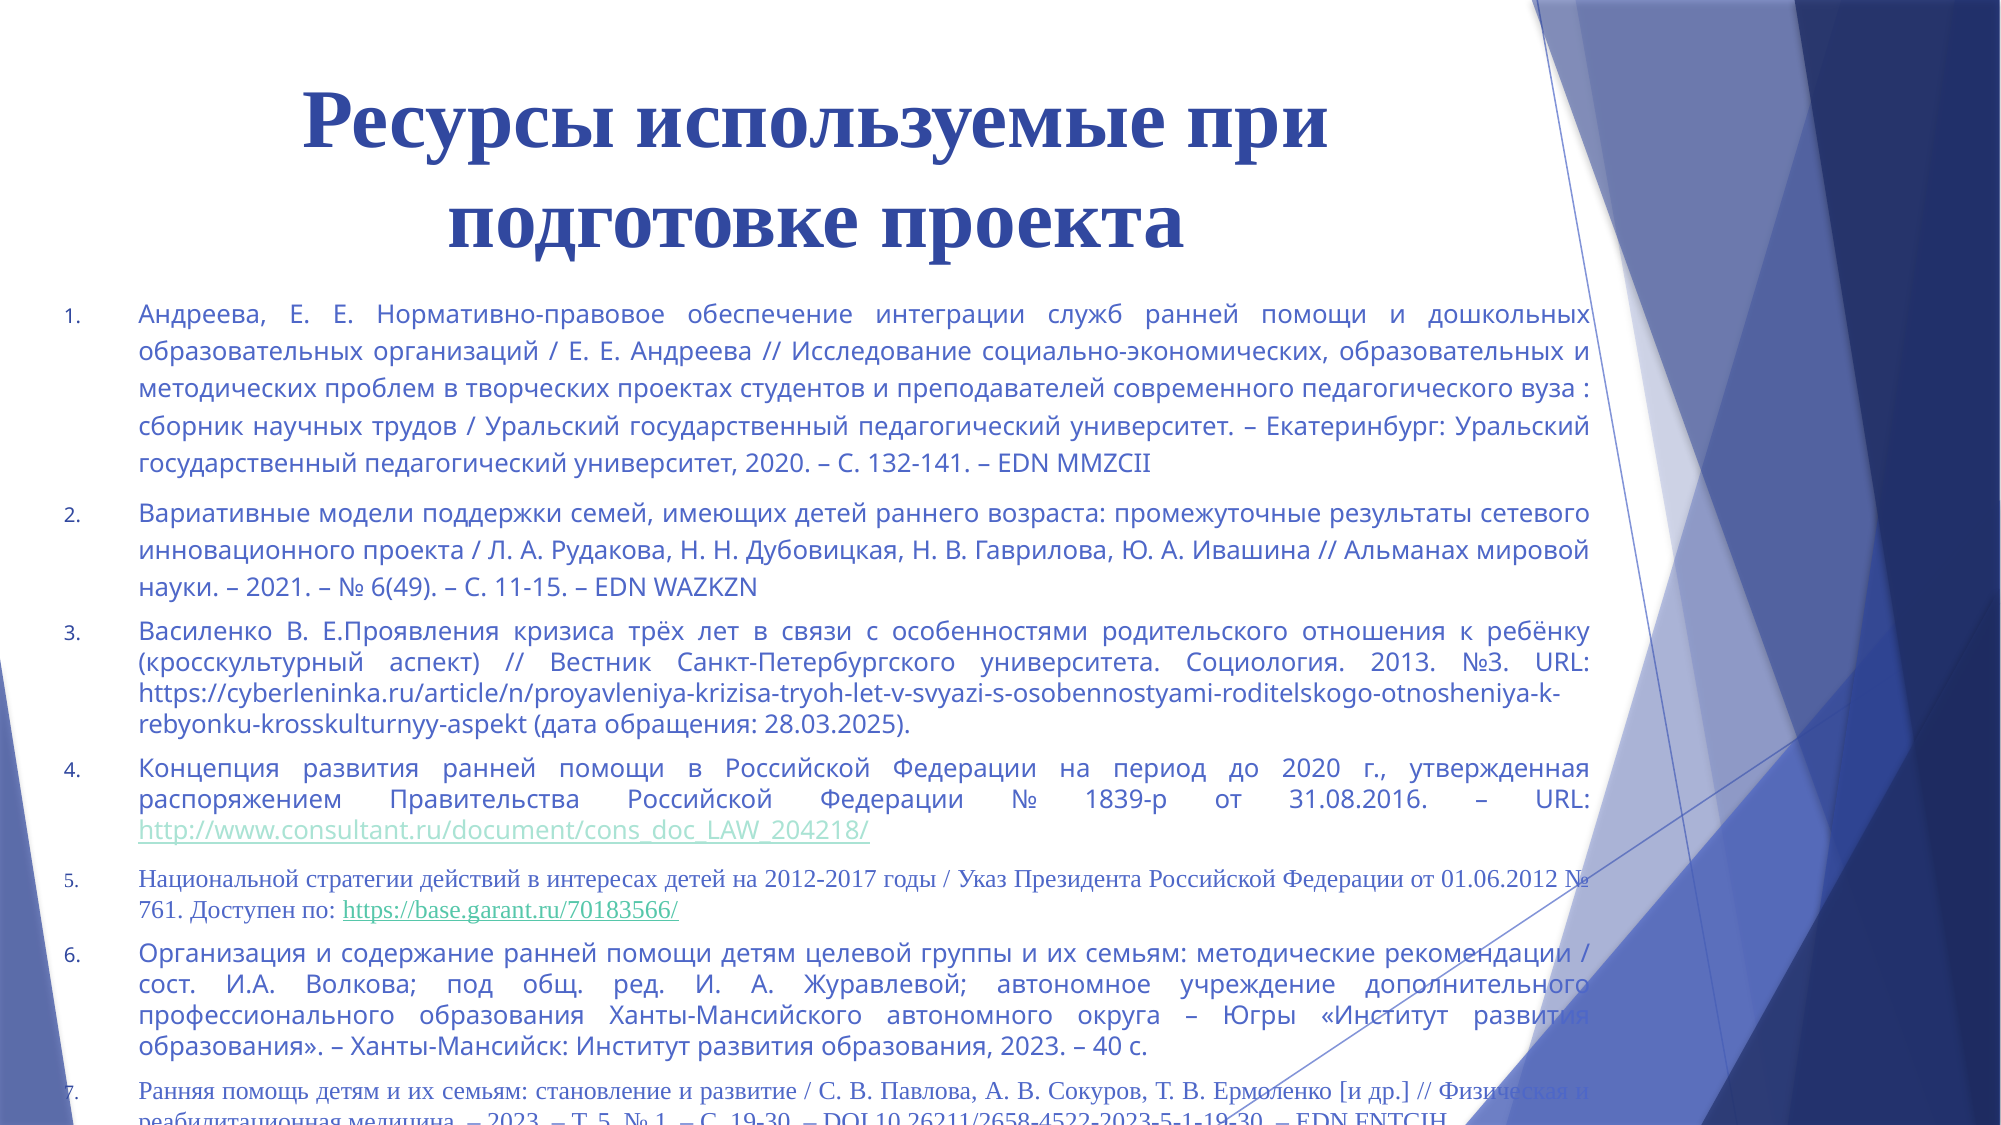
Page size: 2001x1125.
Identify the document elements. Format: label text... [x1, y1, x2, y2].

list Андреева, Е. Е. Нормативно-правовое обеспечение интеграции служб ранней помощи и дошкольных образовательных организаций / Е. Е. Андреева // Исследование социально-экономических, образовательных и методических проблем в творческих проектах студентов и преподавателей современного педагогического вуза : сборник научных трудов / Уральский государственный педагогический университет. – Екатеринбург: Уральский государственный педагогический университет, 2020. – С. 132-141. – EDN MMZCII Вариативные модели поддержки семей, имеющих детей раннего возраста: промежуточные результаты сетевого инновационного проекта / Л. А. Рудакова, Н. Н. Дубовицкая, Н. В. Гаврилова, Ю. А. Ивашина // Альманах мировой науки. – 2021. – № 6(49). – С. 11-15. – EDN WAZKZN Василенко В. Е.Проявления кризиса трёх лет в связи с особенностями родительского отношения к ребёнку (кросскультурный аспект) // Вестник Санкт-Петербургского университета. Социология. 2013. №3. URL: https://cyberleninka.ru/article/n/proyavleniya-krizisa-tryoh-let-v-svyazi-s-osobennostyami-roditelskogo-otnosheniya-k-rebyonku-krosskulturnyy-aspekt (дата обращения: 28.03.2025). Концепция развития ранней помощи в Российской Федерации на период до 2020 г., утвержденная распоряжением Правительства Российской Федерации № 1839-р от 31.08.2016. – URL: http://www.consultant.ru/document/cons_doc_LAW_204218/ Национальной стратегии действий в интересах детей на 2012-2017 годы / Указ Президента Российской Федерации от 01.06.2012 № 761. Доступен по: https://base.garant.ru/70183566/ Организация и содержание ранней помощи детям целевой группы и их семьям: методические рекомендации / сост. И.А. Волкова; под общ. ред. И. А. Журавлевой; автономное учреждение дополнительного профессионального образования Ханты-Мансийского автономного округа – Югры «Институт развития образования». – Ханты-Мансийск: Институт развития образования, 2023. – 40 с. Ранняя помощь детям и их семьям: становление и развитие / С. В. Павлова, А. В. Сокуров, Т. В. Ермоленко [и др.] // Физическая и реабилитационная медицина. – 2023. – Т. 5, № 1. – С. 19-30. – DOI 10.26211/2658-4522-2023-5-1-19-30. – EDN FNTCIH [48, 239, 1608, 1125]
title Ресурсы используемые при подготовке проекта [111, 41, 1522, 239]
